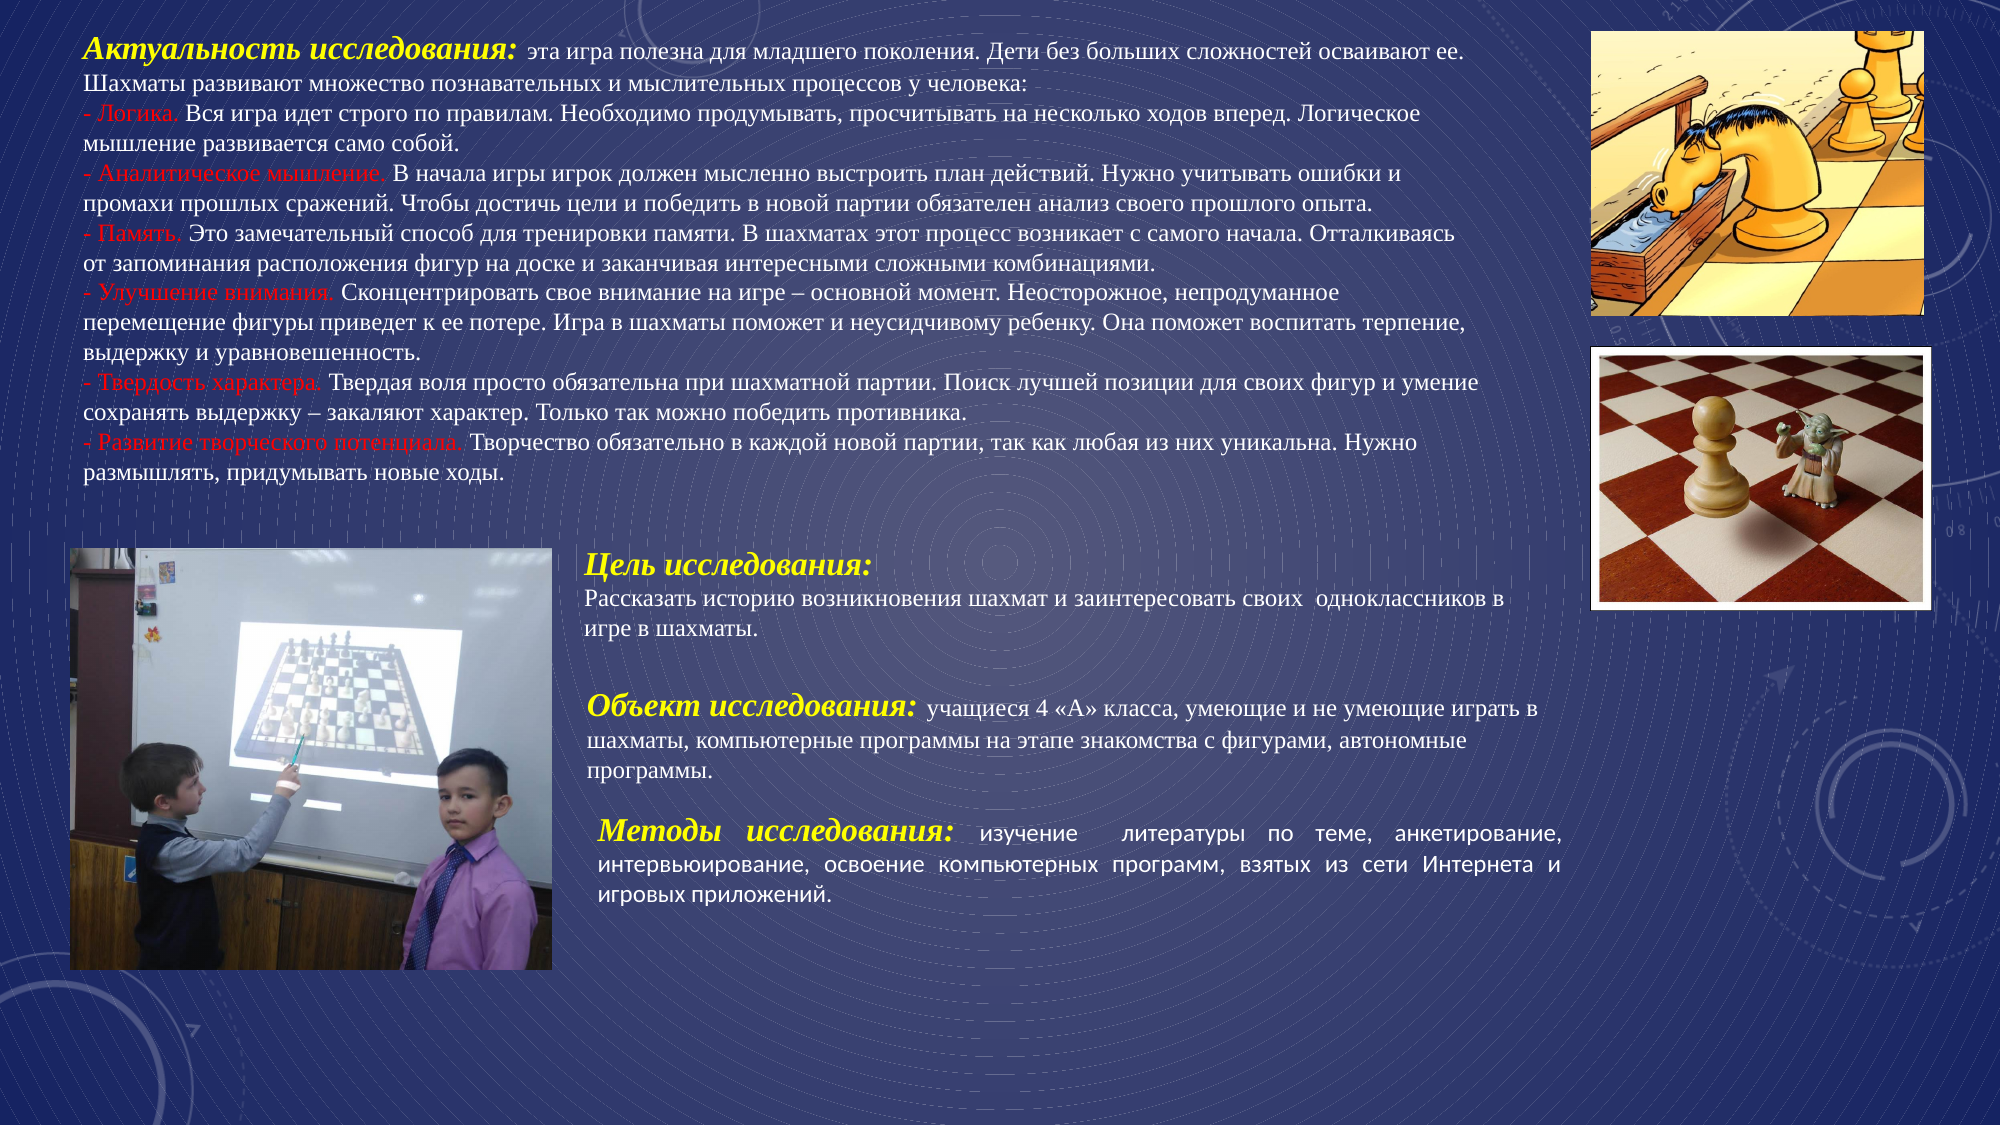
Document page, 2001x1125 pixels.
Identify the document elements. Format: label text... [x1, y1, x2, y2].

text_box Методы исследования: изучение литературы по теме, анкетирование, интервьюирование, освоение компьютерных программ, взятых из сети Интернета и игровых приложений. [582, 800, 1578, 916]
text_box Актуальность исследования: эта игра полезна для младшего поколения. Дети без больших сложностей осваивают ее. Шахматы развивают множество познавательных и мыслительных процессов у человека: - Логика. Вся игра идет строго по правилам. Необходимо продумывать, просчитывать на несколько ходов вперед. Логическое мышление развивается само собой. - Аналитическое мышление. В начала игры игрок должен мысленно выстроить план действий. Нужно учитывать ошибки и промахи прошлых сражений. Чтобы достичь цели и победить в новой партии обязателен анализ своего прошлого опыта. - Память. Это замечательный способ для тренировки памяти. В шахматах этот процесс возникает с самого начала. Отталкиваясь от запоминания расположения фигур на доске и заканчивая интересными сложными комбинациями. - Улучшение внимания. Сконцентрировать свое внимание на игре – основной момент. Неосторожное, непродуманное перемещение фигуры приведет к ее потере. Игра в шахматы поможет и неусидчивому ребенку. Она поможет воспитать терпение, выдержку и уравновешенность. - Твердость характера. Твердая воля просто обязательна при шахматной партии. Поиск лучшей позиции для своих фигур и умение сохранять выдержку – закаляют характер. Только так можно победить противника. - Развитие творческого потенциала. Творчество обязательно в каждой новой партии, так как любая из них уникальна. Нужно размышлять, придумывать новые ходы. [68, 19, 1498, 493]
text_box Объект исследования: учащиеся 4 «А» класса, умеющие и не умеющие играть в шахматы, компьютерные программы на этапе знакомства с фигурами, автономные программы. [572, 676, 1568, 791]
text_box Цель исследования: Рассказать историю возникновения шахмат и заинтересовать своих одноклассников в игре в шахматы. [569, 534, 1566, 649]
picture [0, 0, 2000, 1125]
